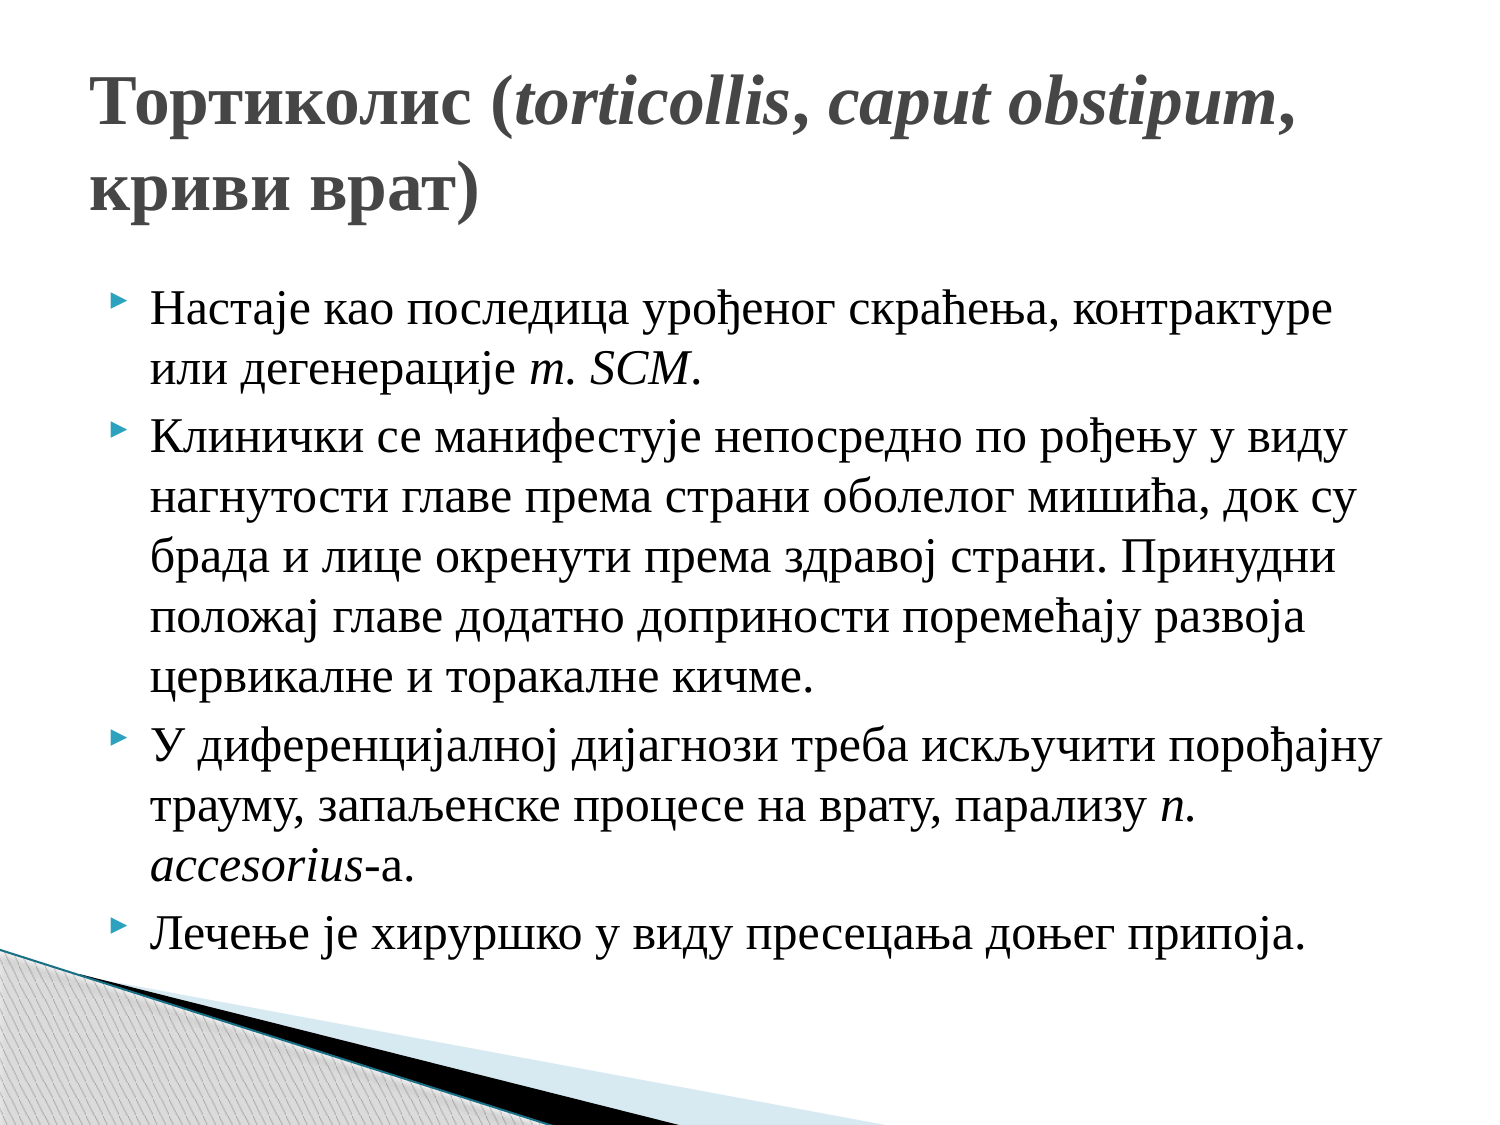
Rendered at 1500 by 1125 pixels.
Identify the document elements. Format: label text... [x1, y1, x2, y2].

title Тортиколис (torticollis, caput obstipum, криви врат) [75, 45, 1425, 233]
list Настаје као последица урођеног скраћења, контрактуре или дегенерације m. SCM. Клинички се манифестује непосредно по рођењу у виду нагнутости главе према страни оболелог мишића, док су брада и лице окренути према здравој страни. Принудни положај главе додатно доприности поремећају развоја цервикалне и торакалне кичме. У диференцијалној дијагнози треба искључити порођајну трауму, запаљенске процесе на врату, парализу n. accesorius-а. Лечење је хируршко у виду пресецања доњег припоја. [74, 266, 1426, 1010]
